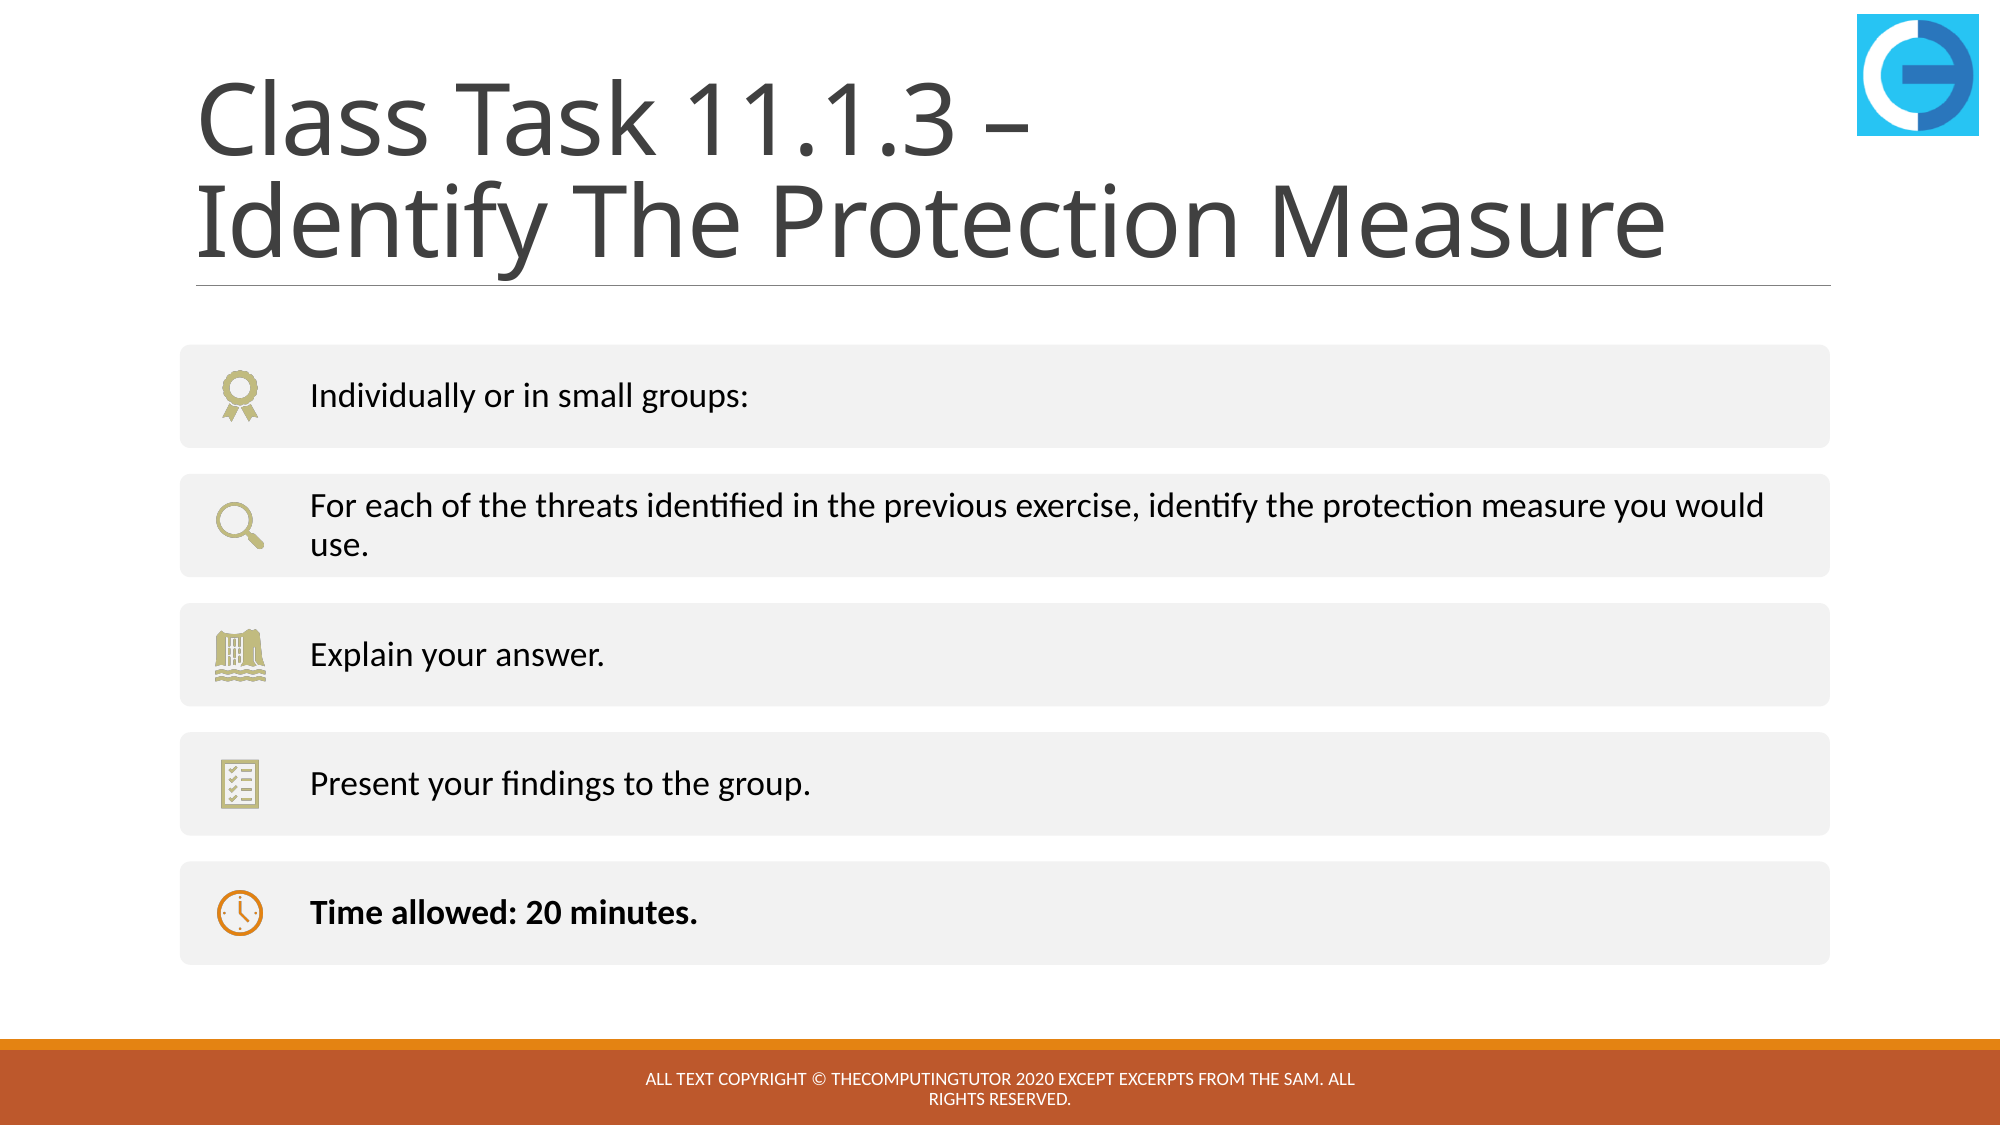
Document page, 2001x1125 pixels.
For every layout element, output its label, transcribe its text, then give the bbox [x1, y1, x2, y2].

title Class Task 11.1.3 – Identify The Protection Measure [180, 47, 1830, 285]
footer All text copyright © TheComputingTutor 2020 except excerpts from the SAM. All rights Reserved. [604, 1059, 1396, 1120]
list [179, 343, 1831, 966]
picture [1857, 14, 1979, 136]
